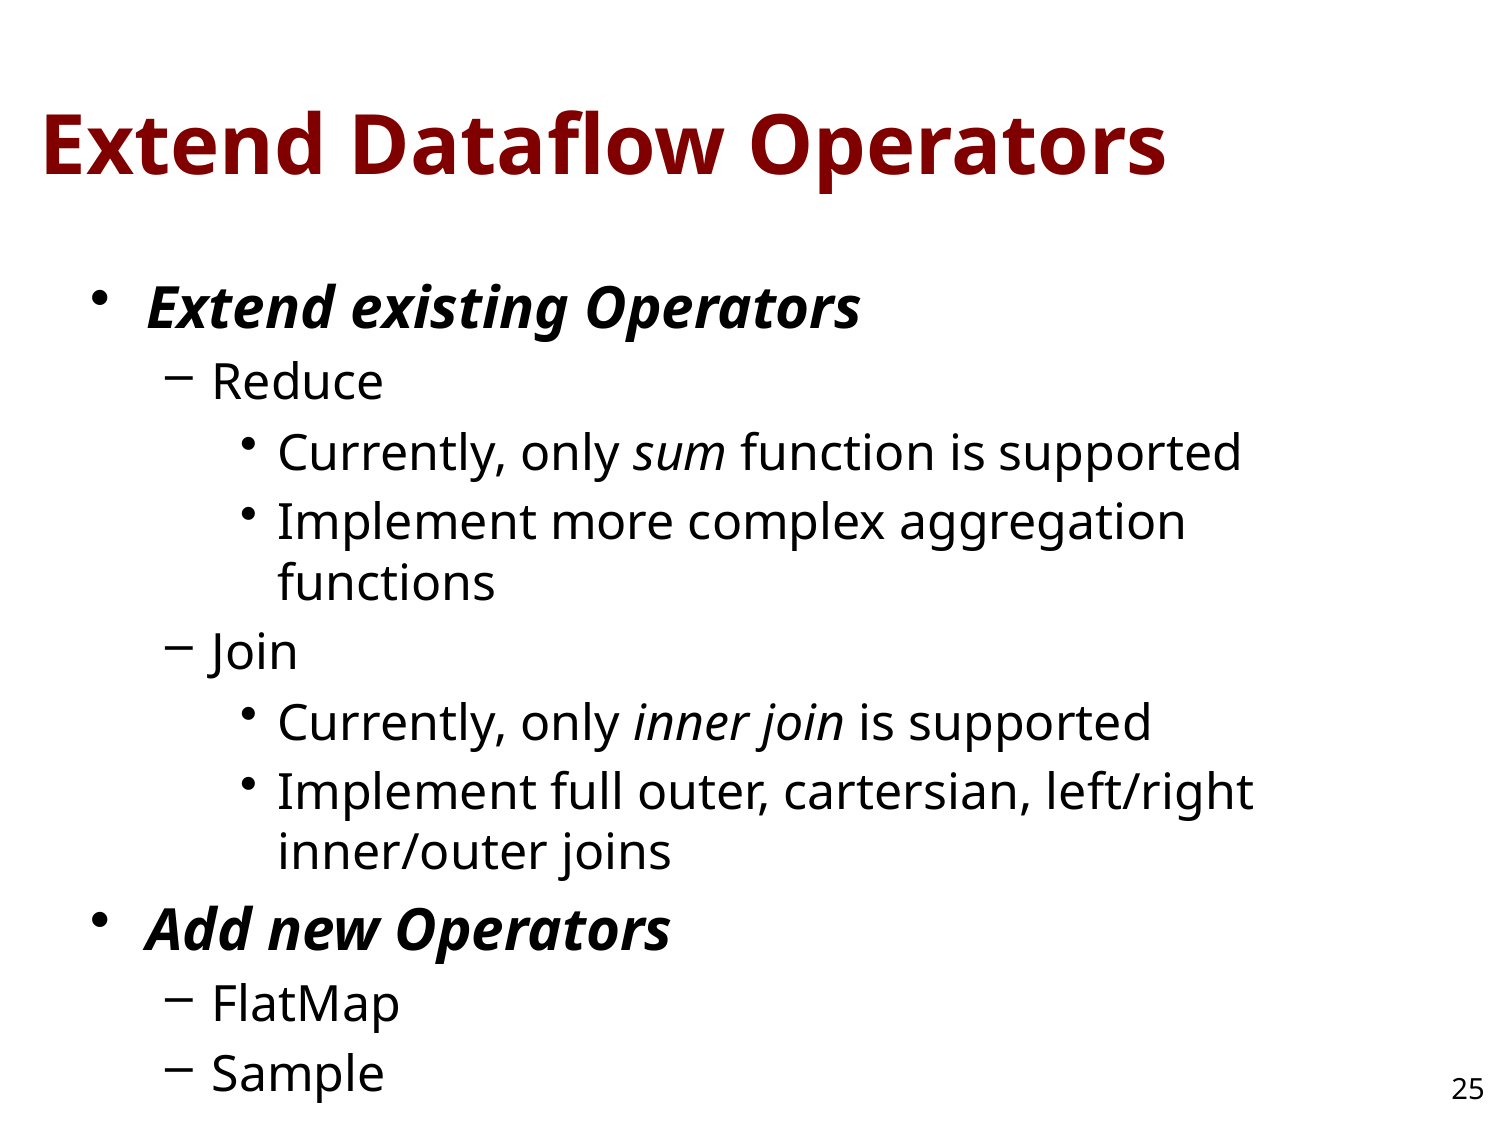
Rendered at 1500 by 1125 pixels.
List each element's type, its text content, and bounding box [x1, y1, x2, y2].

title Extend Dataflow Operators [24, 47, 1463, 236]
list Extend existing Operators Reduce Currently, only sum function is supported Implement more complex aggregation functions Join Currently, only inner join is supported Implement full outer, cartersian, left/right inner/outer joins Add new Operators FlatMap Sample [74, 262, 1426, 1063]
slide_number 25 [1149, 1062, 1500, 1101]
